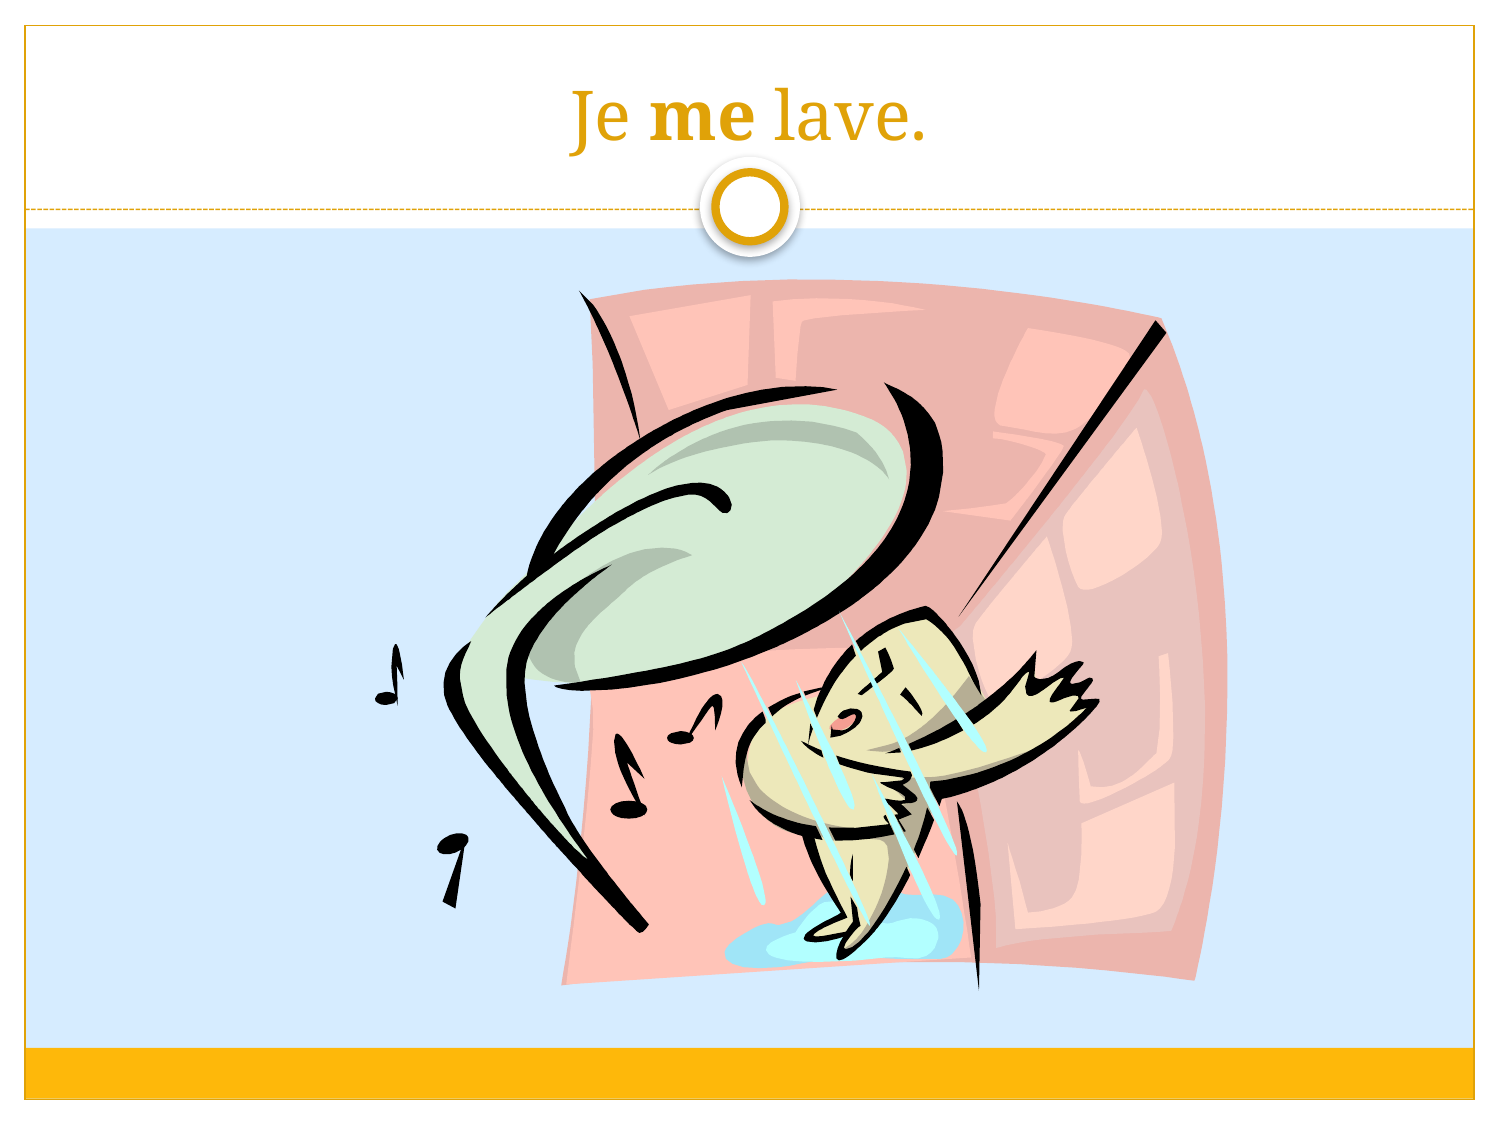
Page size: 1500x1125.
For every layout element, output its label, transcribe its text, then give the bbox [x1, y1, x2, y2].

title Je me lave. [49, 37, 1450, 162]
picture [374, 274, 1234, 998]
